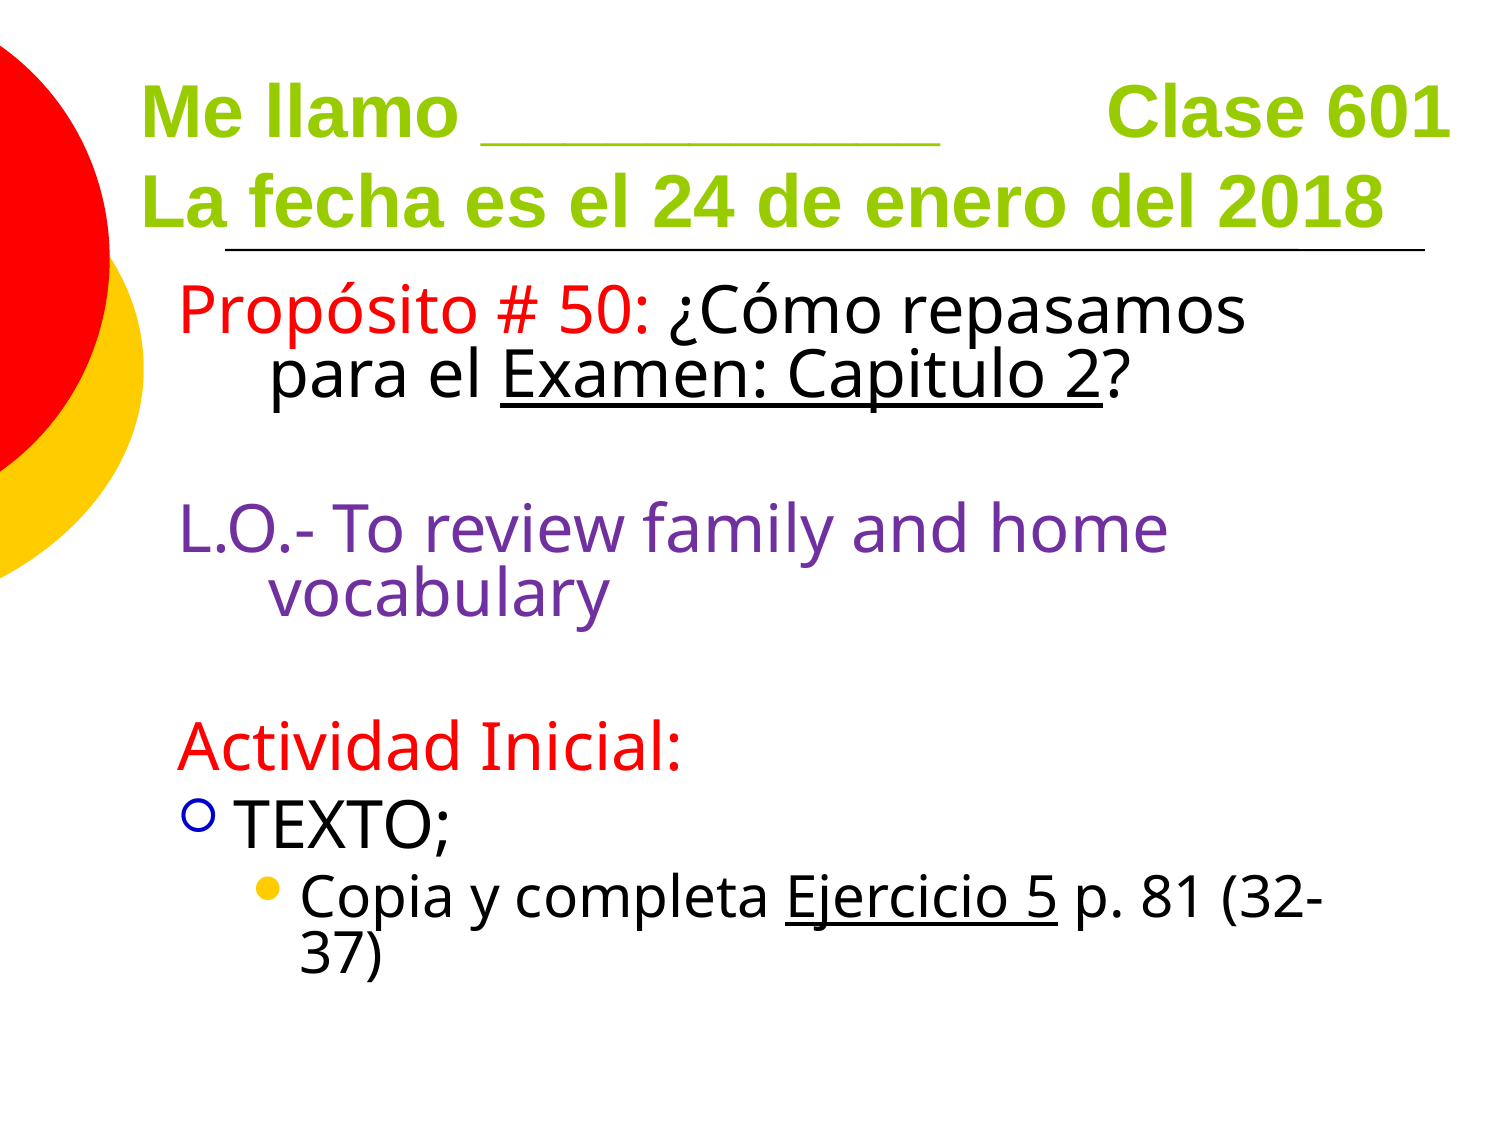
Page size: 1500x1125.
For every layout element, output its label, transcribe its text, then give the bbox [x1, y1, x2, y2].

title Me llamo ___________ Clase 601 La fecha es el 24 de enero del 2018 [125, 62, 1500, 250]
list Propósito # 50: ¿Cómo repasamos para el Examen: Capitulo 2? L.O.- To review family and home vocabulary Actividad Inicial: TEXTO; Copia y completa Ejercicio 5 p. 81 (32-37) [162, 275, 1413, 1094]
